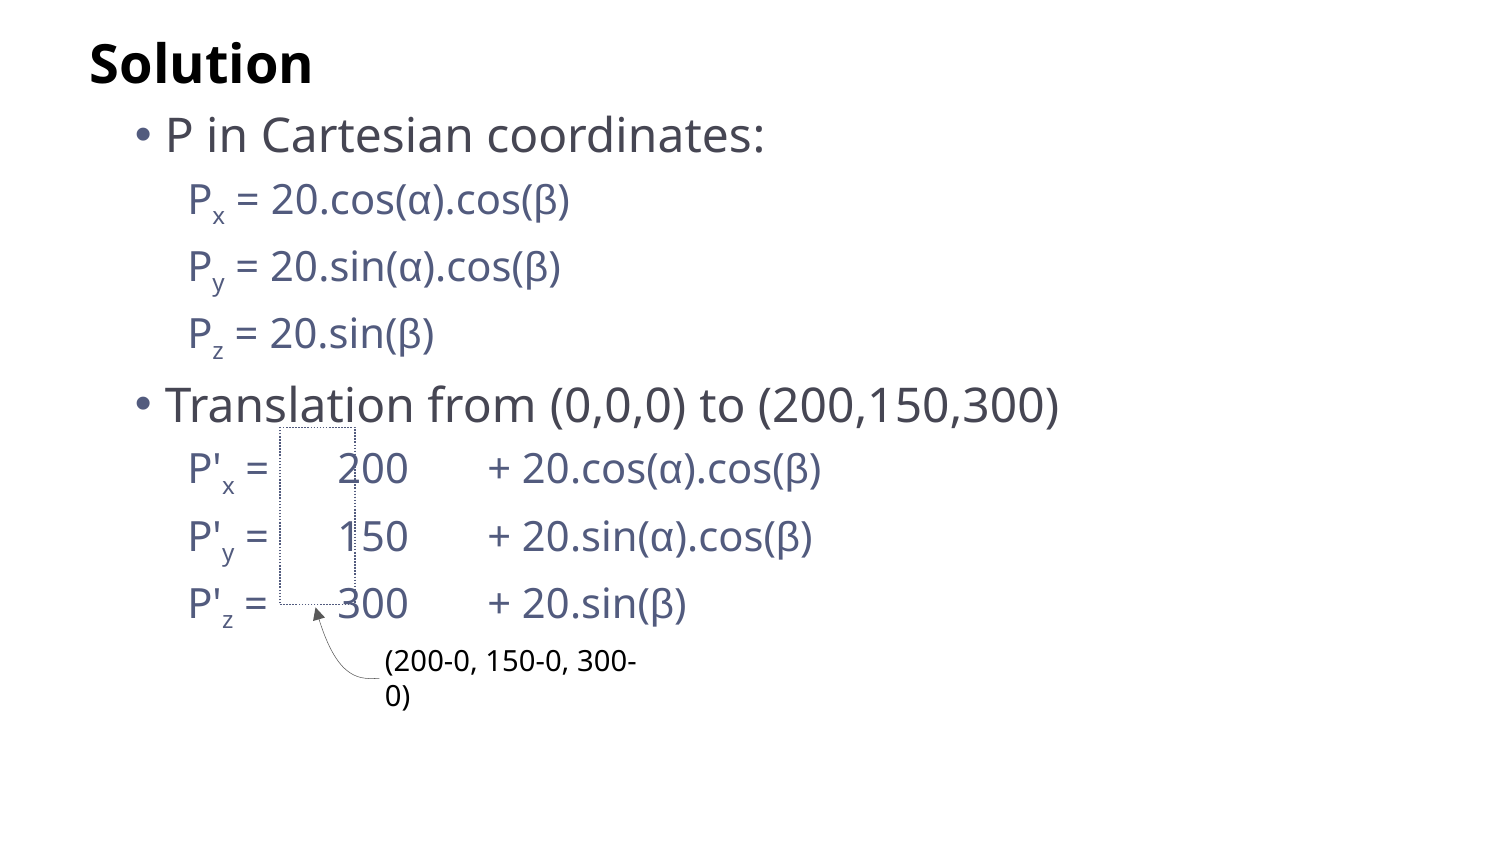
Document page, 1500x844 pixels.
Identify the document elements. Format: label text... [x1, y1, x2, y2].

text_box [313, 607, 380, 681]
text_box (200-0, 150-0, 300-0) [369, 645, 668, 708]
list Solution P in Cartesian coordinates: Px = 20.cos(α).cos(β) Py = 20.sin(α).cos(β) Pz = 20.sin(β) Translation from (0,0,0) to (200,150,300) P'x = 200 + 20.cos(α).cos(β) P'y = 150 + 20.sin(α).cos(β) P'z = 300 + 20.sin(β) [75, 21, 1475, 835]
